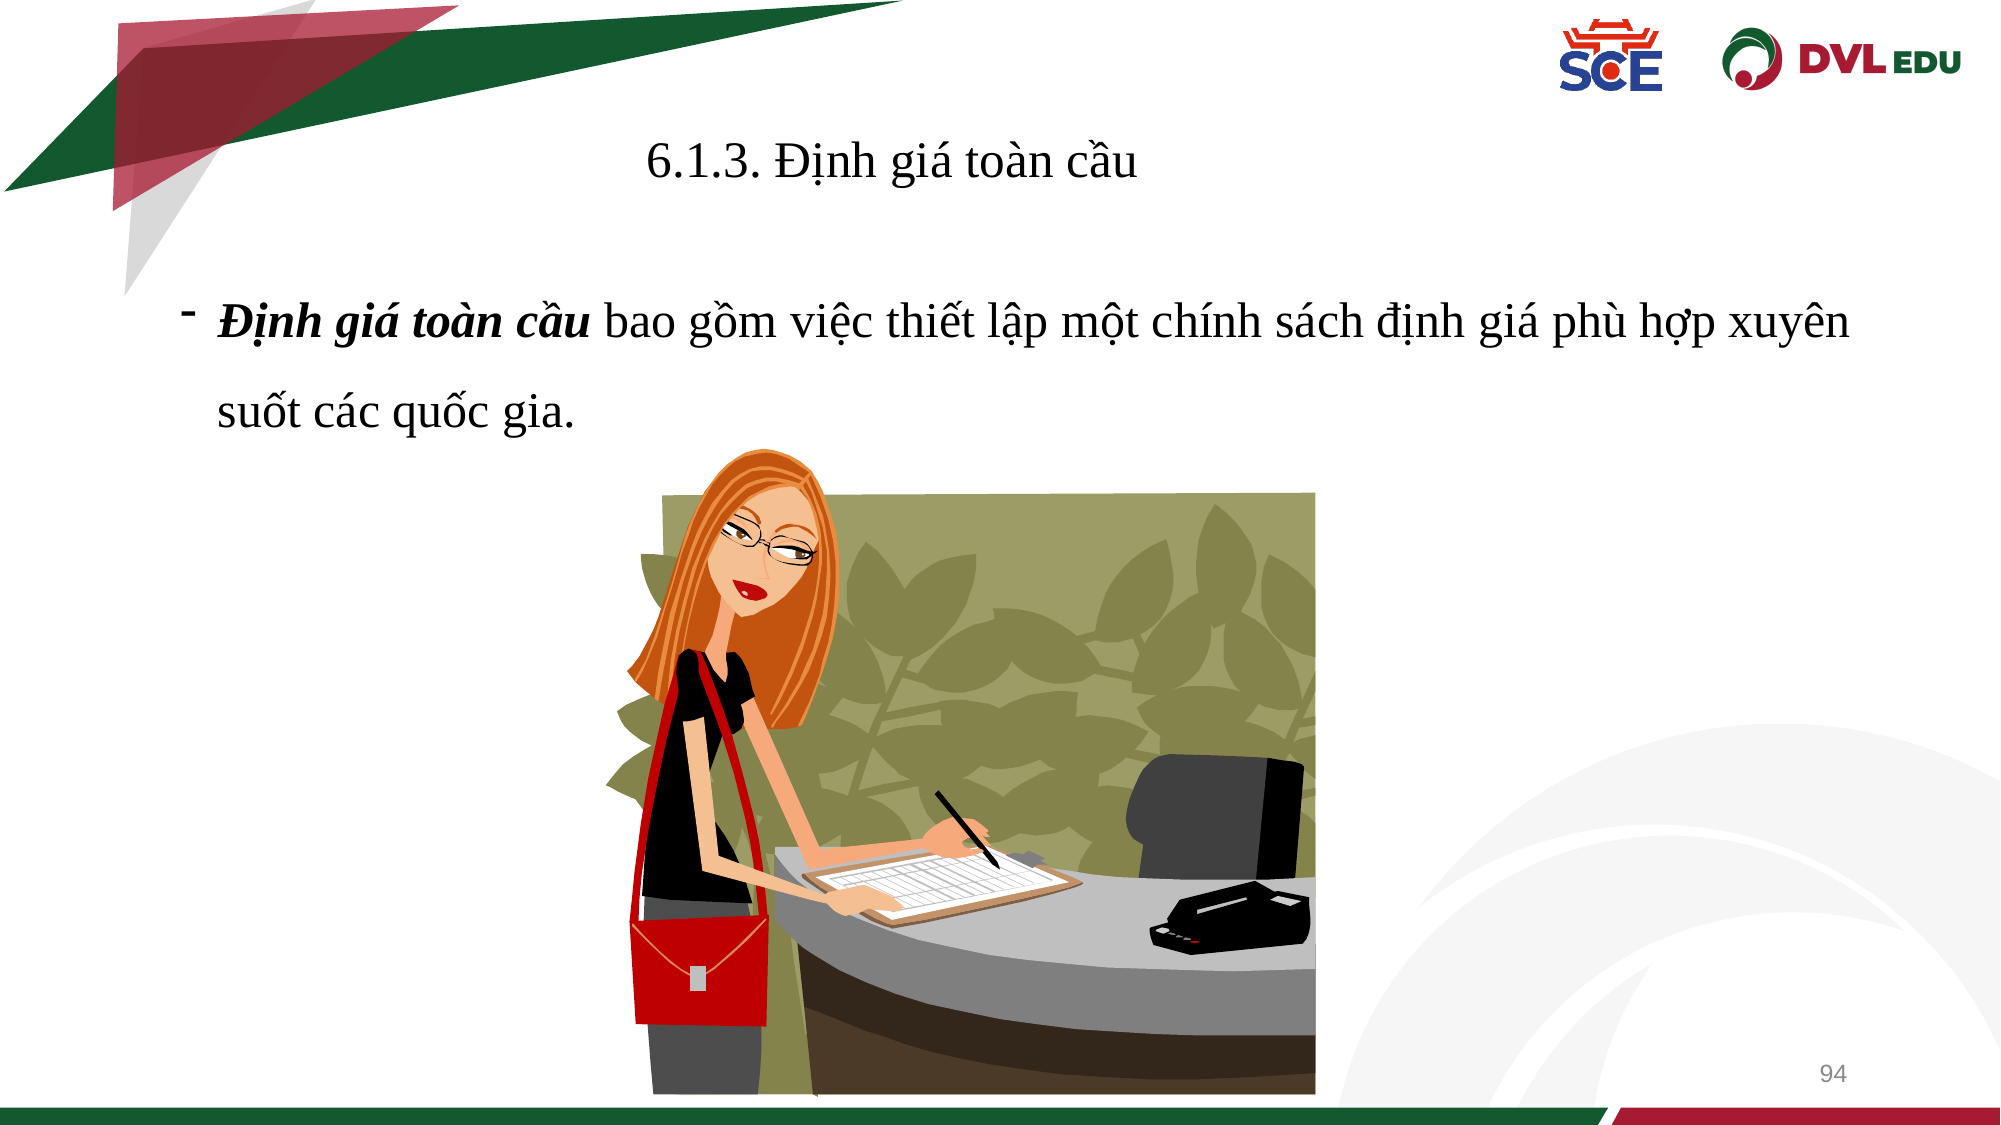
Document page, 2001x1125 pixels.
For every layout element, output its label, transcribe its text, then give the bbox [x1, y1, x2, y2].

list Định giá toàn cầu bao gồm việc thiết lập một chính sách định giá phù hợp xuyên suốt các quốc gia. [165, 249, 1896, 563]
title 6.1.3. Định giá toàn cầu [631, 125, 1669, 196]
picture [1722, 27, 1961, 91]
picture [1559, 19, 1667, 91]
slide_number 94 [1412, 1042, 1863, 1103]
picture [603, 446, 1318, 1100]
